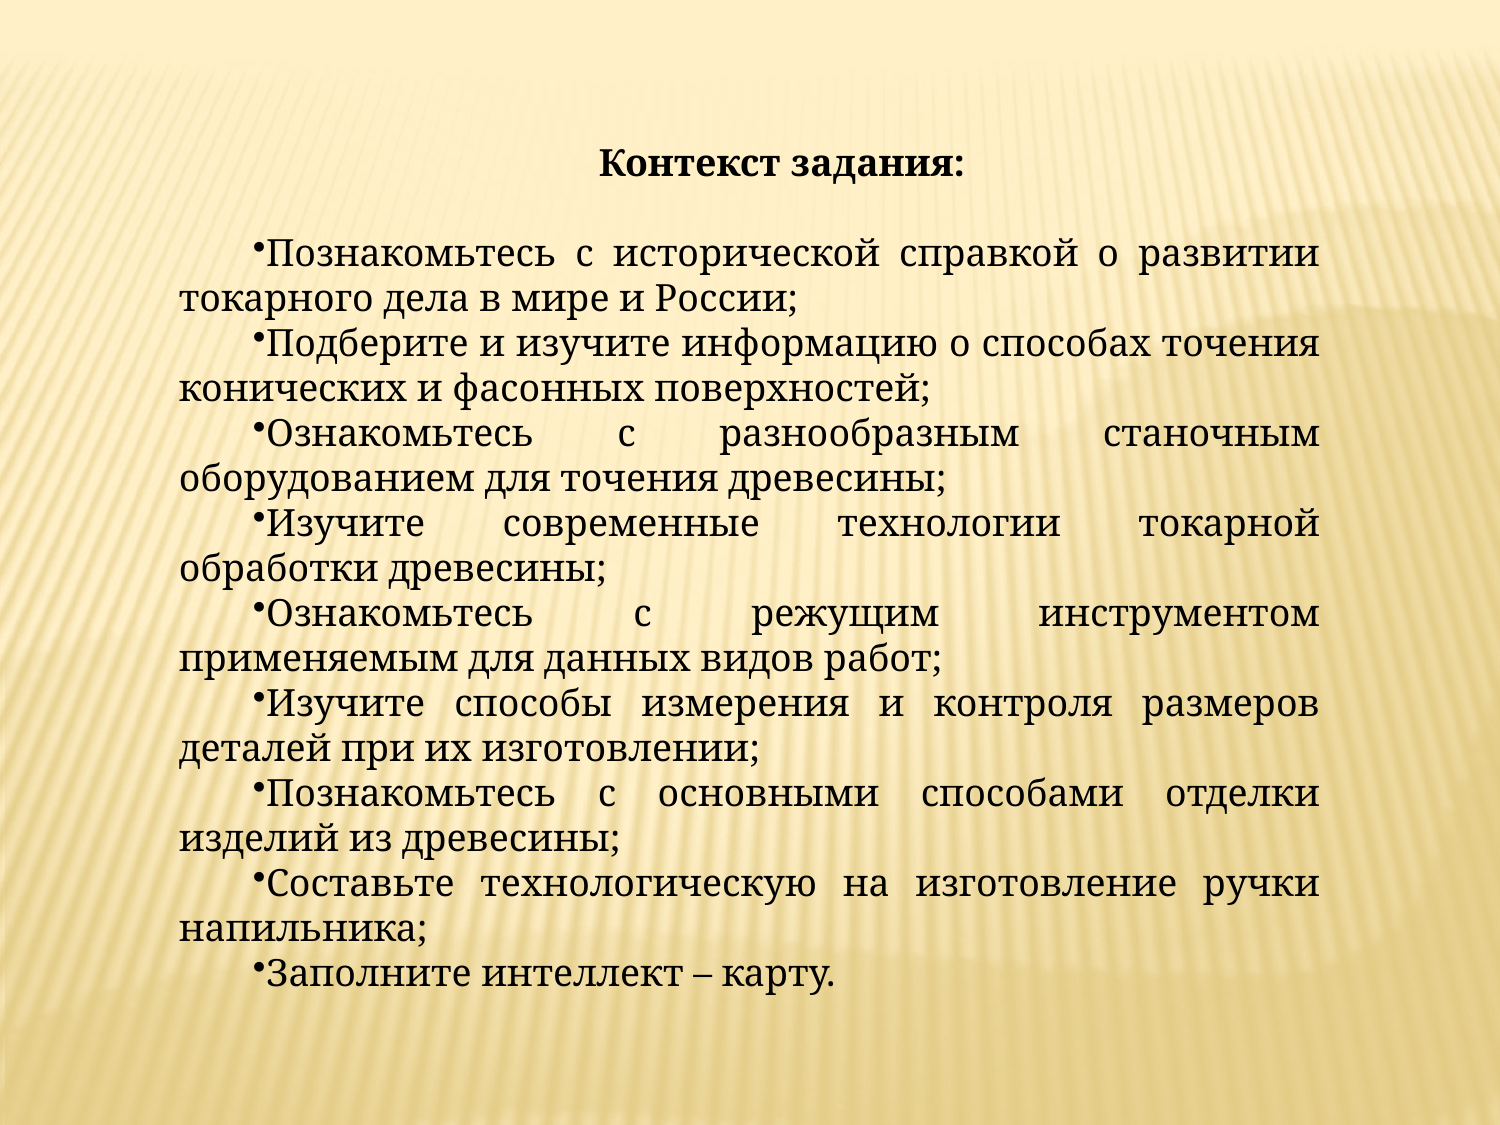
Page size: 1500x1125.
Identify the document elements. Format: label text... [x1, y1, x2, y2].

text_box Контекст задания: Познакомьтесь с исторической справкой о развитии токарного дела в мире и России; Подберите и изучите информацию о способах точения конических и фасонных поверхностей; Ознакомьтесь с разнообразным станочным оборудованием для точения древесины; Изучите современные технологии токарной обработки древесины; Ознакомьтесь с режущим инструментом применяемым для данных видов работ; Изучите способы измерения и контроля размеров деталей при их изготовлении; Познакомьтесь с основными способами отделки изделий из древесины; Составьте технологическую на изготовление ручки напильника; Заполните интеллект – карту. [163, 86, 1336, 1002]
